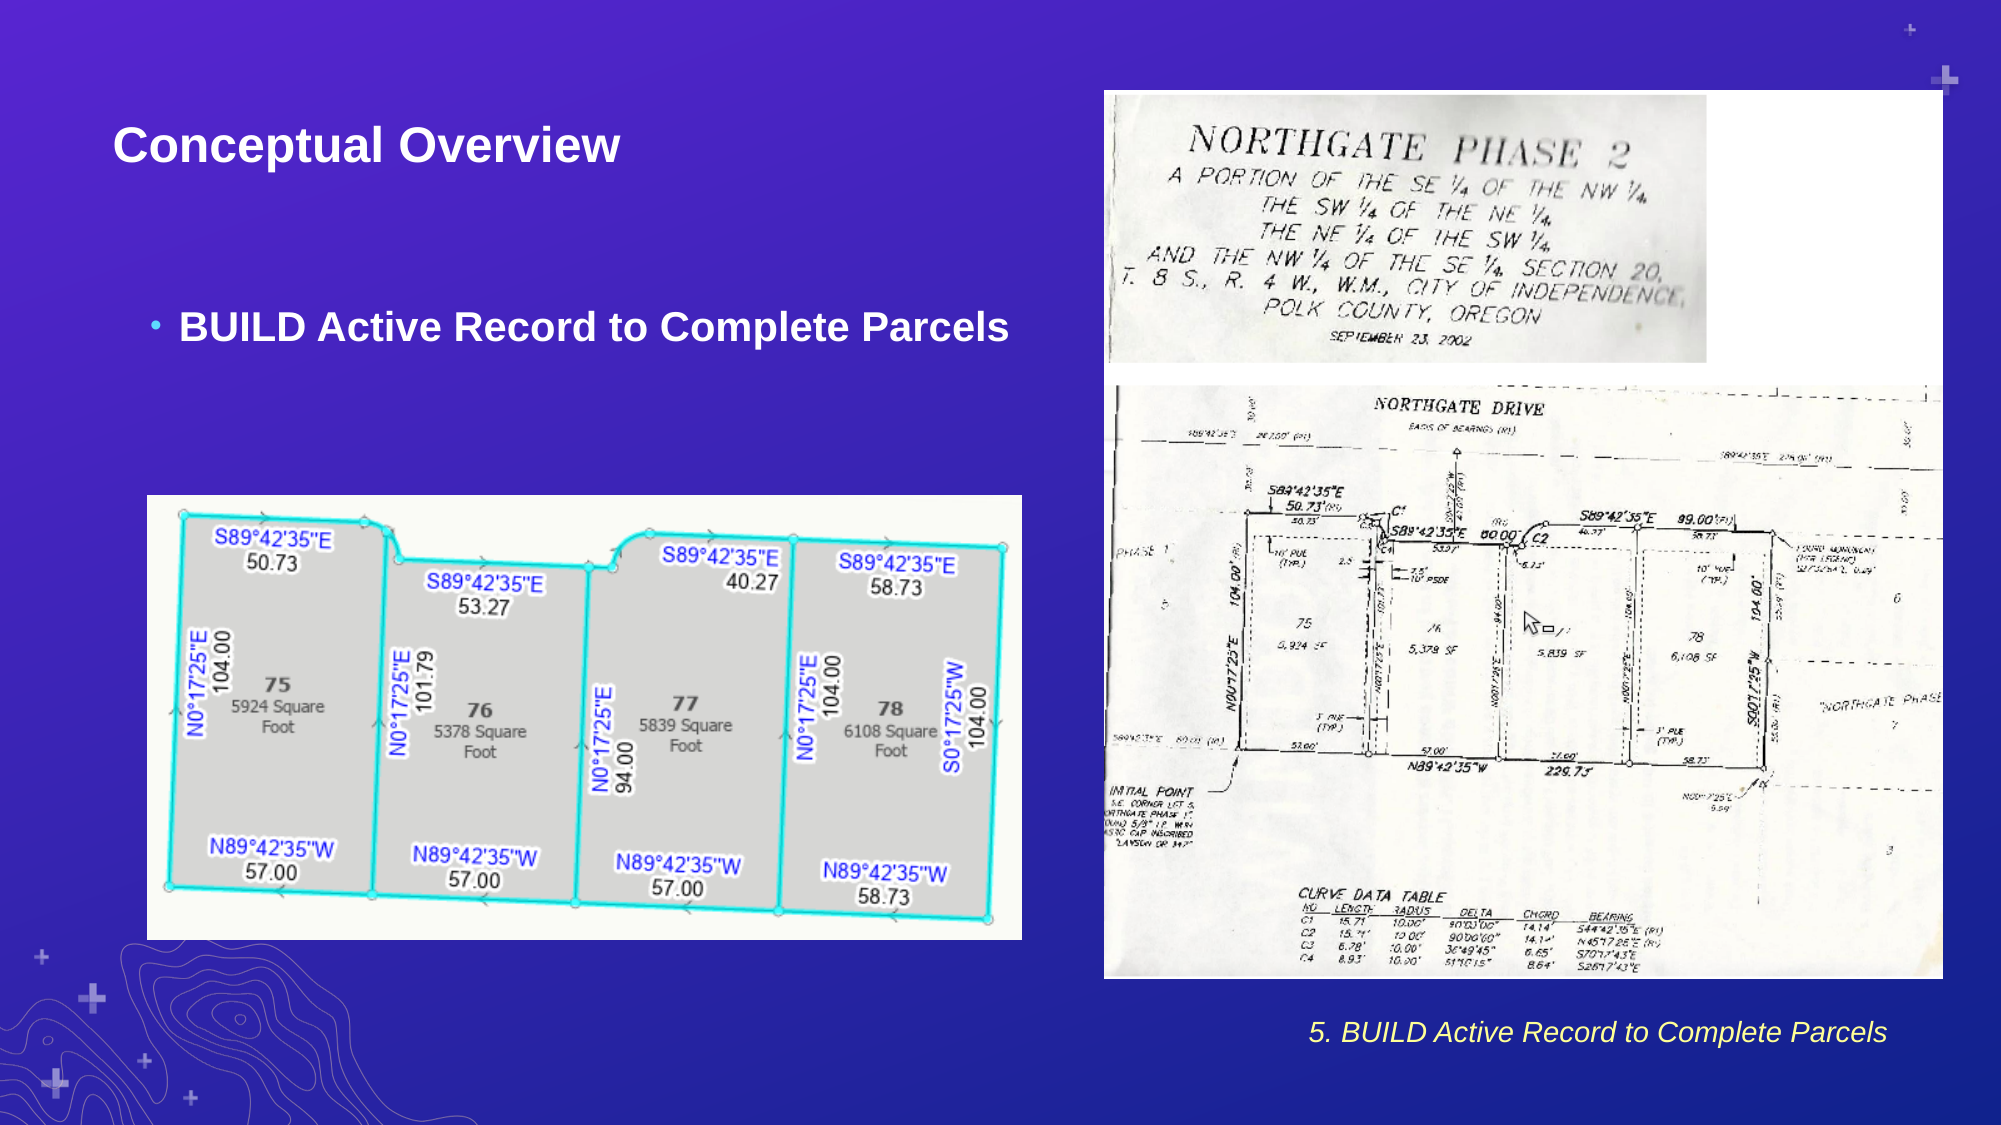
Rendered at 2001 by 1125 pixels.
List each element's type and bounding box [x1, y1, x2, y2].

text_box [0, 0, 2000, 1125]
picture [1103, 90, 1944, 979]
picture [146, 495, 1023, 940]
